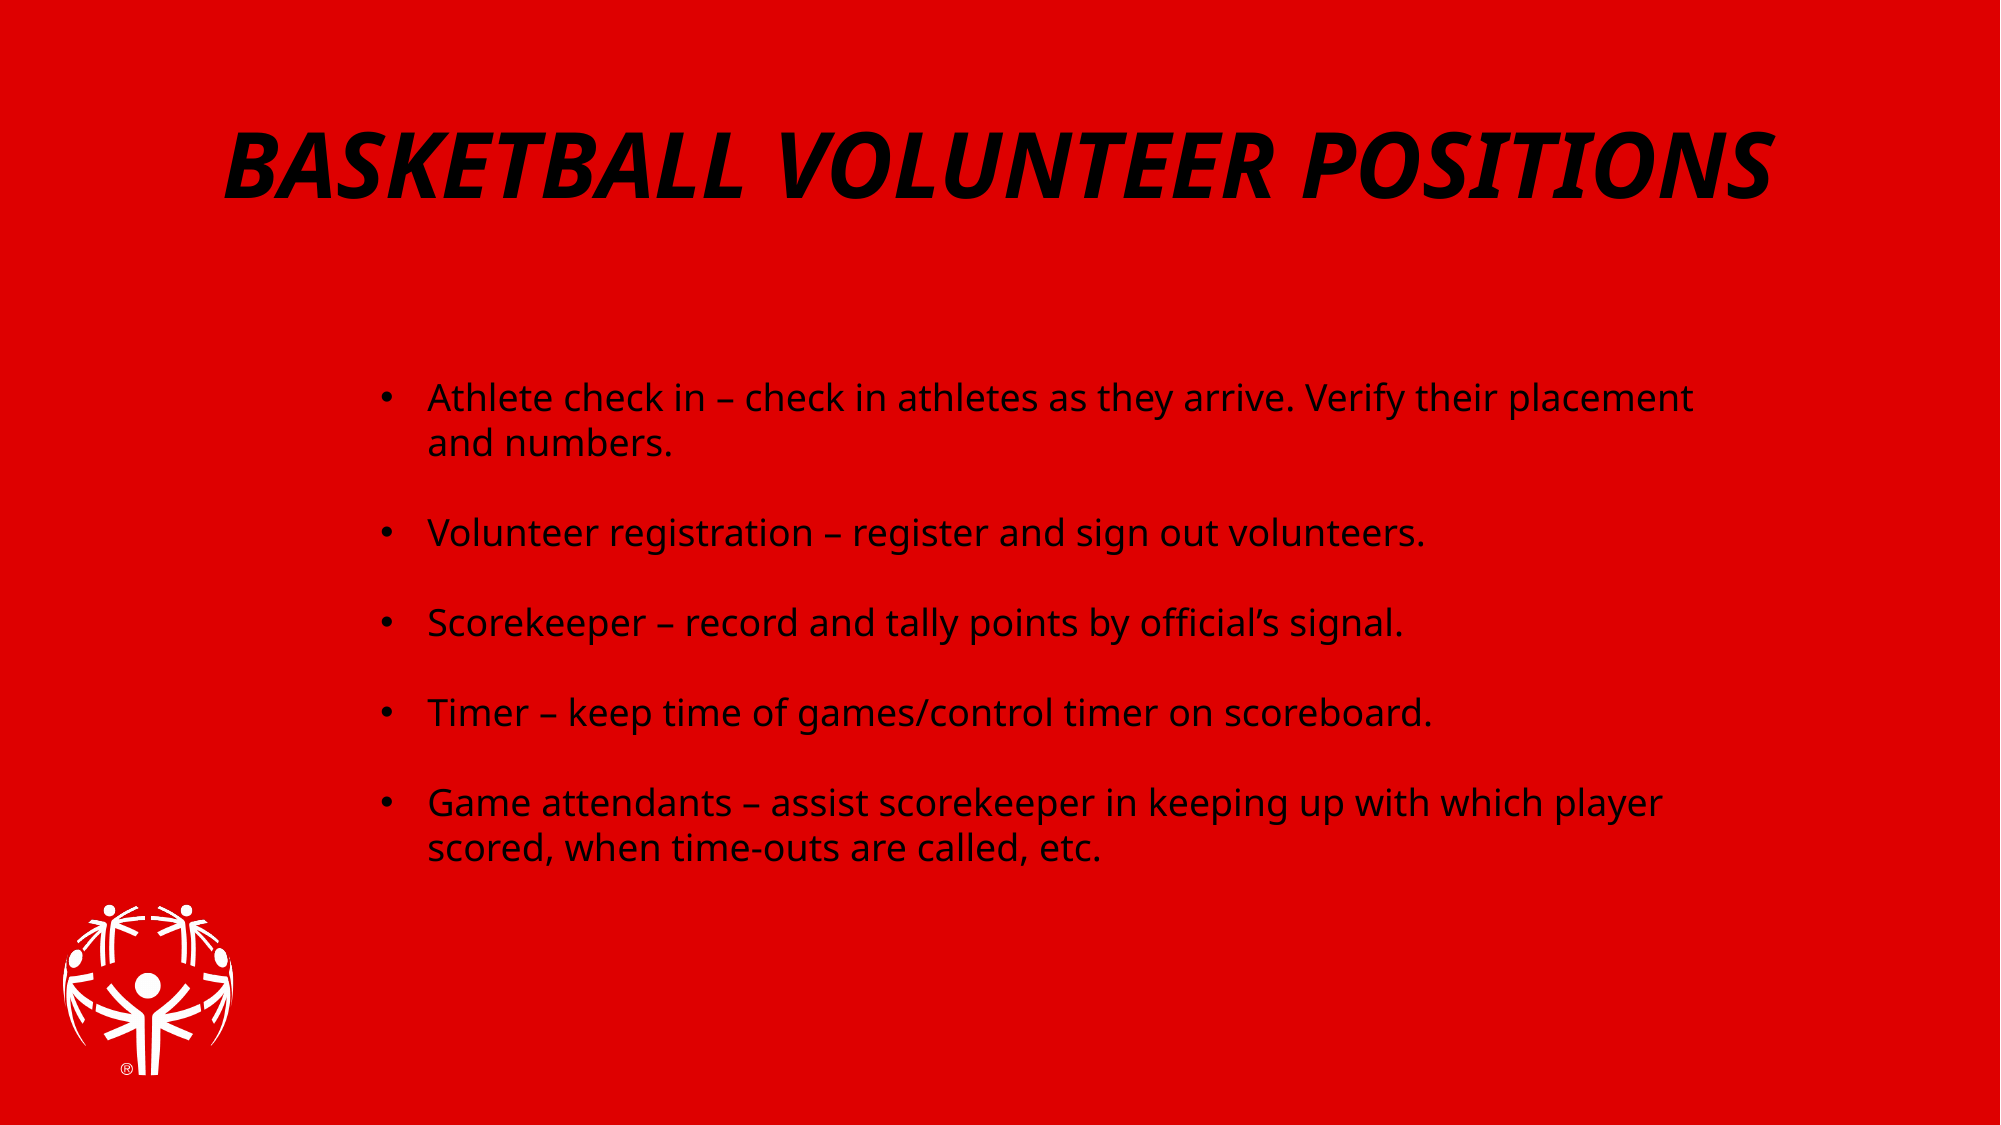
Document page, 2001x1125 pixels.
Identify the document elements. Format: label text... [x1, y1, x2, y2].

text_box Athlete check in – check in athletes as they arrive. Verify their placement and numbers. Volunteer registration – register and sign out volunteers. Scorekeeper – record and tally points by official’s signal. Timer – keep time of games/control timer on scoreboard. Game attendants – assist scorekeeper in keeping up with which player scored, when time-outs are called, etc. [365, 366, 1767, 877]
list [0, 881, 287, 1098]
title BASKETBALL VOLUNTEER POSITIONS [137, 59, 1863, 278]
